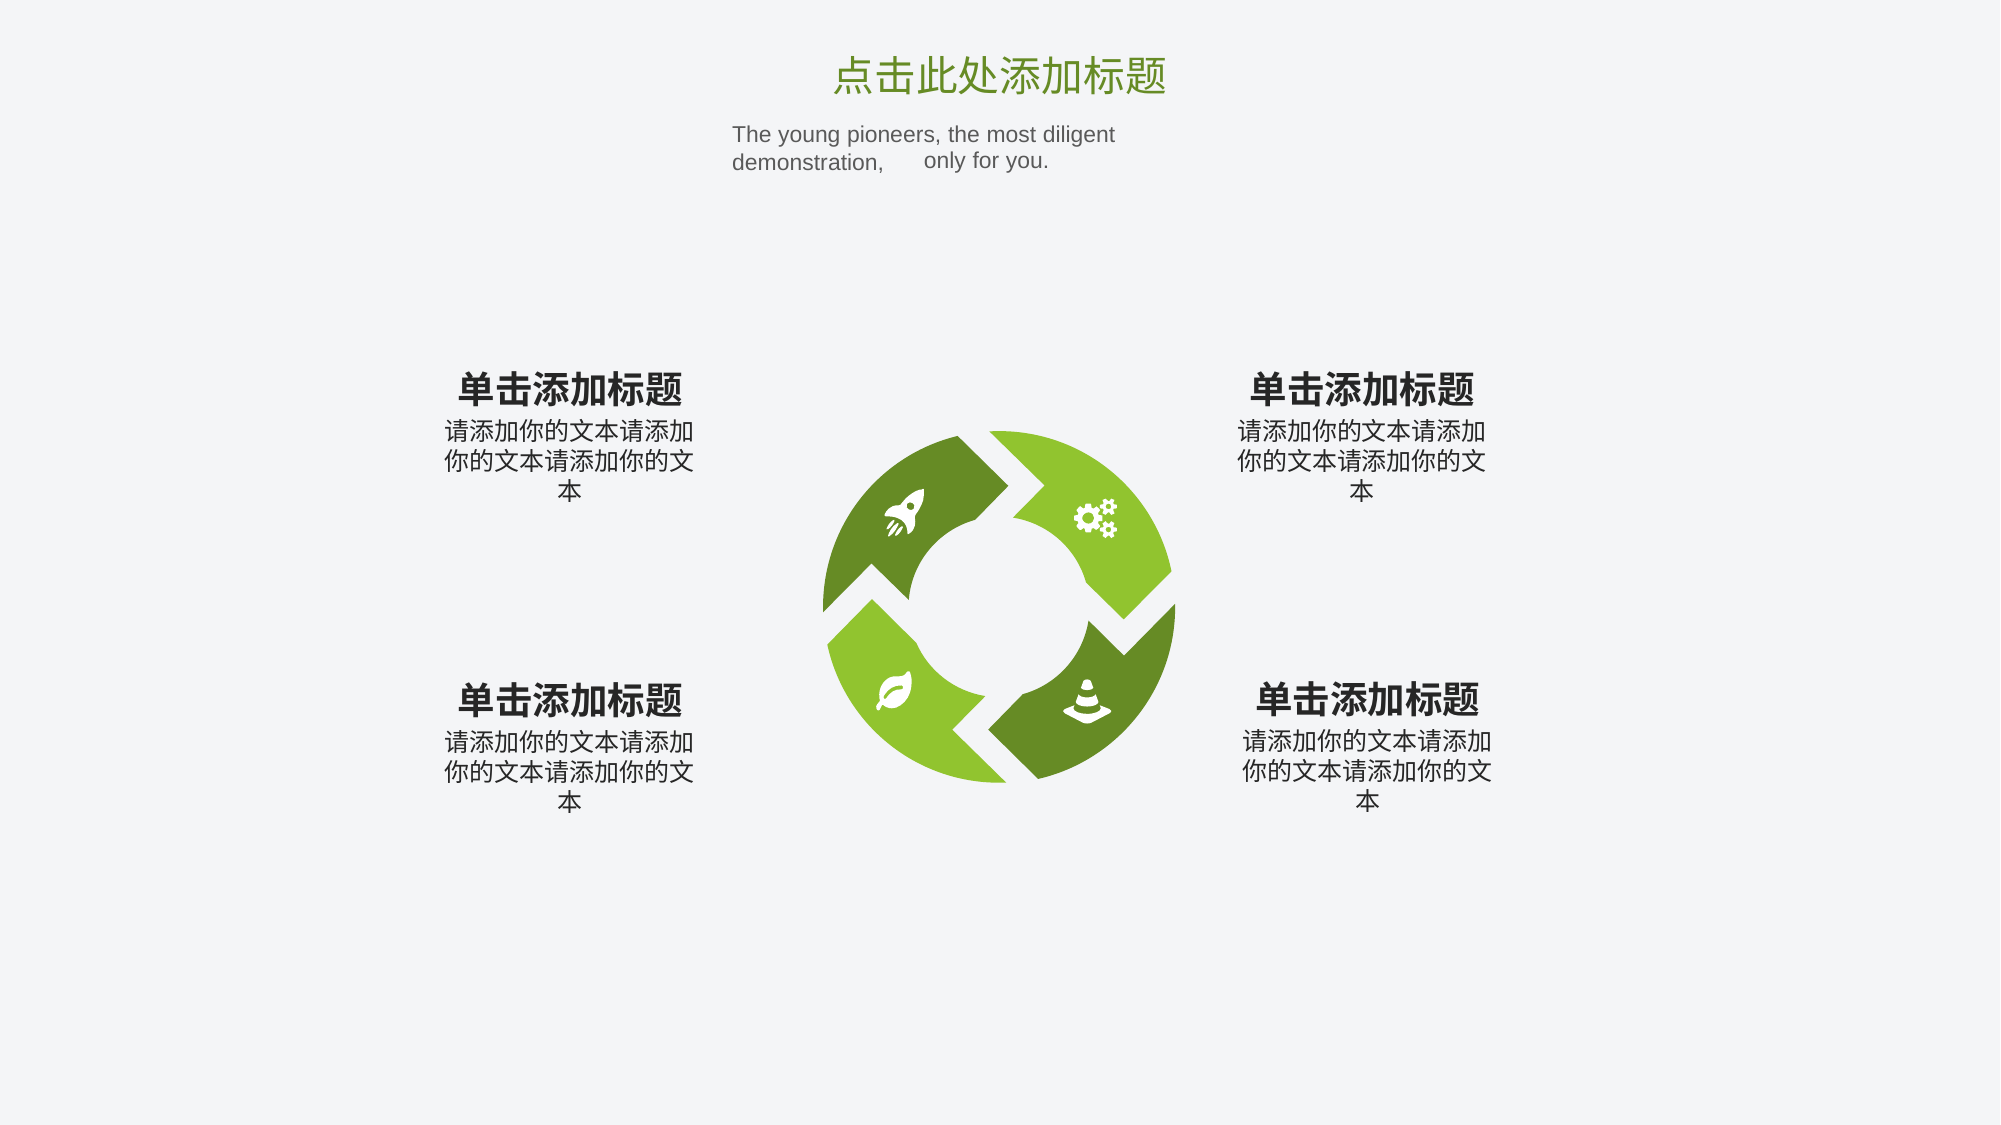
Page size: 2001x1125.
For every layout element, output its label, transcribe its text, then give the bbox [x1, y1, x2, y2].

text_box [886, 519, 903, 537]
text_box [989, 431, 1172, 620]
text_box [876, 671, 912, 711]
text_box [827, 599, 1007, 783]
text_box 单击添加标题 [382, 360, 758, 417]
text_box [823, 435, 1009, 613]
text_box [1075, 694, 1099, 707]
text_box [988, 603, 1176, 779]
text_box 单击添加标题 [1174, 360, 1550, 417]
text_box 请添加你的文本请添加你的文本请添加你的文本 [432, 415, 708, 506]
text_box [884, 488, 924, 535]
text_box 请添加你的文本请添加你的文本请添加你的文本 [1230, 725, 1506, 816]
text_box 单击添加标题 [1180, 670, 1556, 726]
text_box [1063, 705, 1112, 724]
text_box 单击添加标题 [382, 671, 758, 727]
text_box 请添加你的文本请添加你的文本请添加你的文本 [432, 726, 708, 816]
text_box 请添加你的文本请添加你的文本请添加你的文本 [1224, 415, 1500, 506]
text_box [1074, 498, 1117, 539]
text_box [1080, 679, 1094, 691]
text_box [717, 42, 1283, 182]
